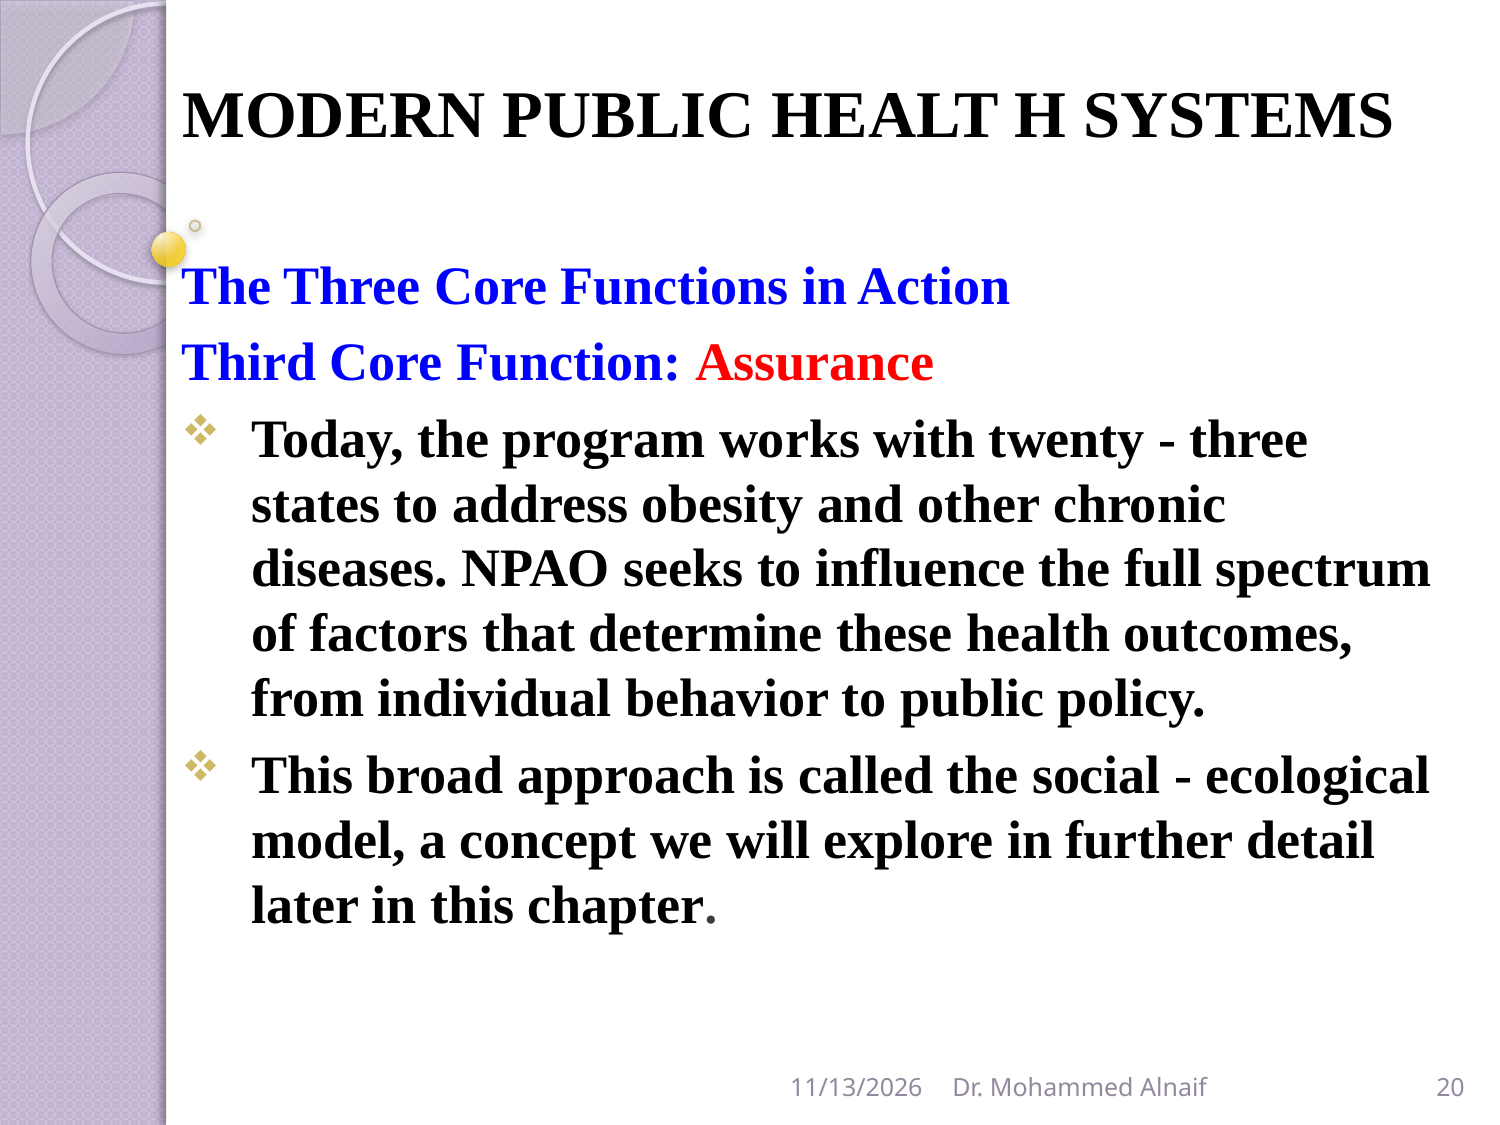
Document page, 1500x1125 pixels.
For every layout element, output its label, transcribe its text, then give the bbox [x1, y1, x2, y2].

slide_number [587, 1034, 937, 1113]
slide_number 20 [1413, 1034, 1488, 1113]
footer Dr. Mohammed Alnaif [937, 1034, 1413, 1113]
title MODERN PUBLIC HEALT H SYSTEMS [137, 62, 1413, 159]
subtitle The Three Core Functions in Action Third Core Function: Assurance Today, the program works with twenty - three states to address obesity and other chronic diseases. NPAO seeks to influence the full spectrum of factors that determine these health outcomes, from individual behavior to public policy. This broad approach is called the social - ecological model, a concept we will explore in further detail later in this chapter. [162, 249, 1450, 1013]
